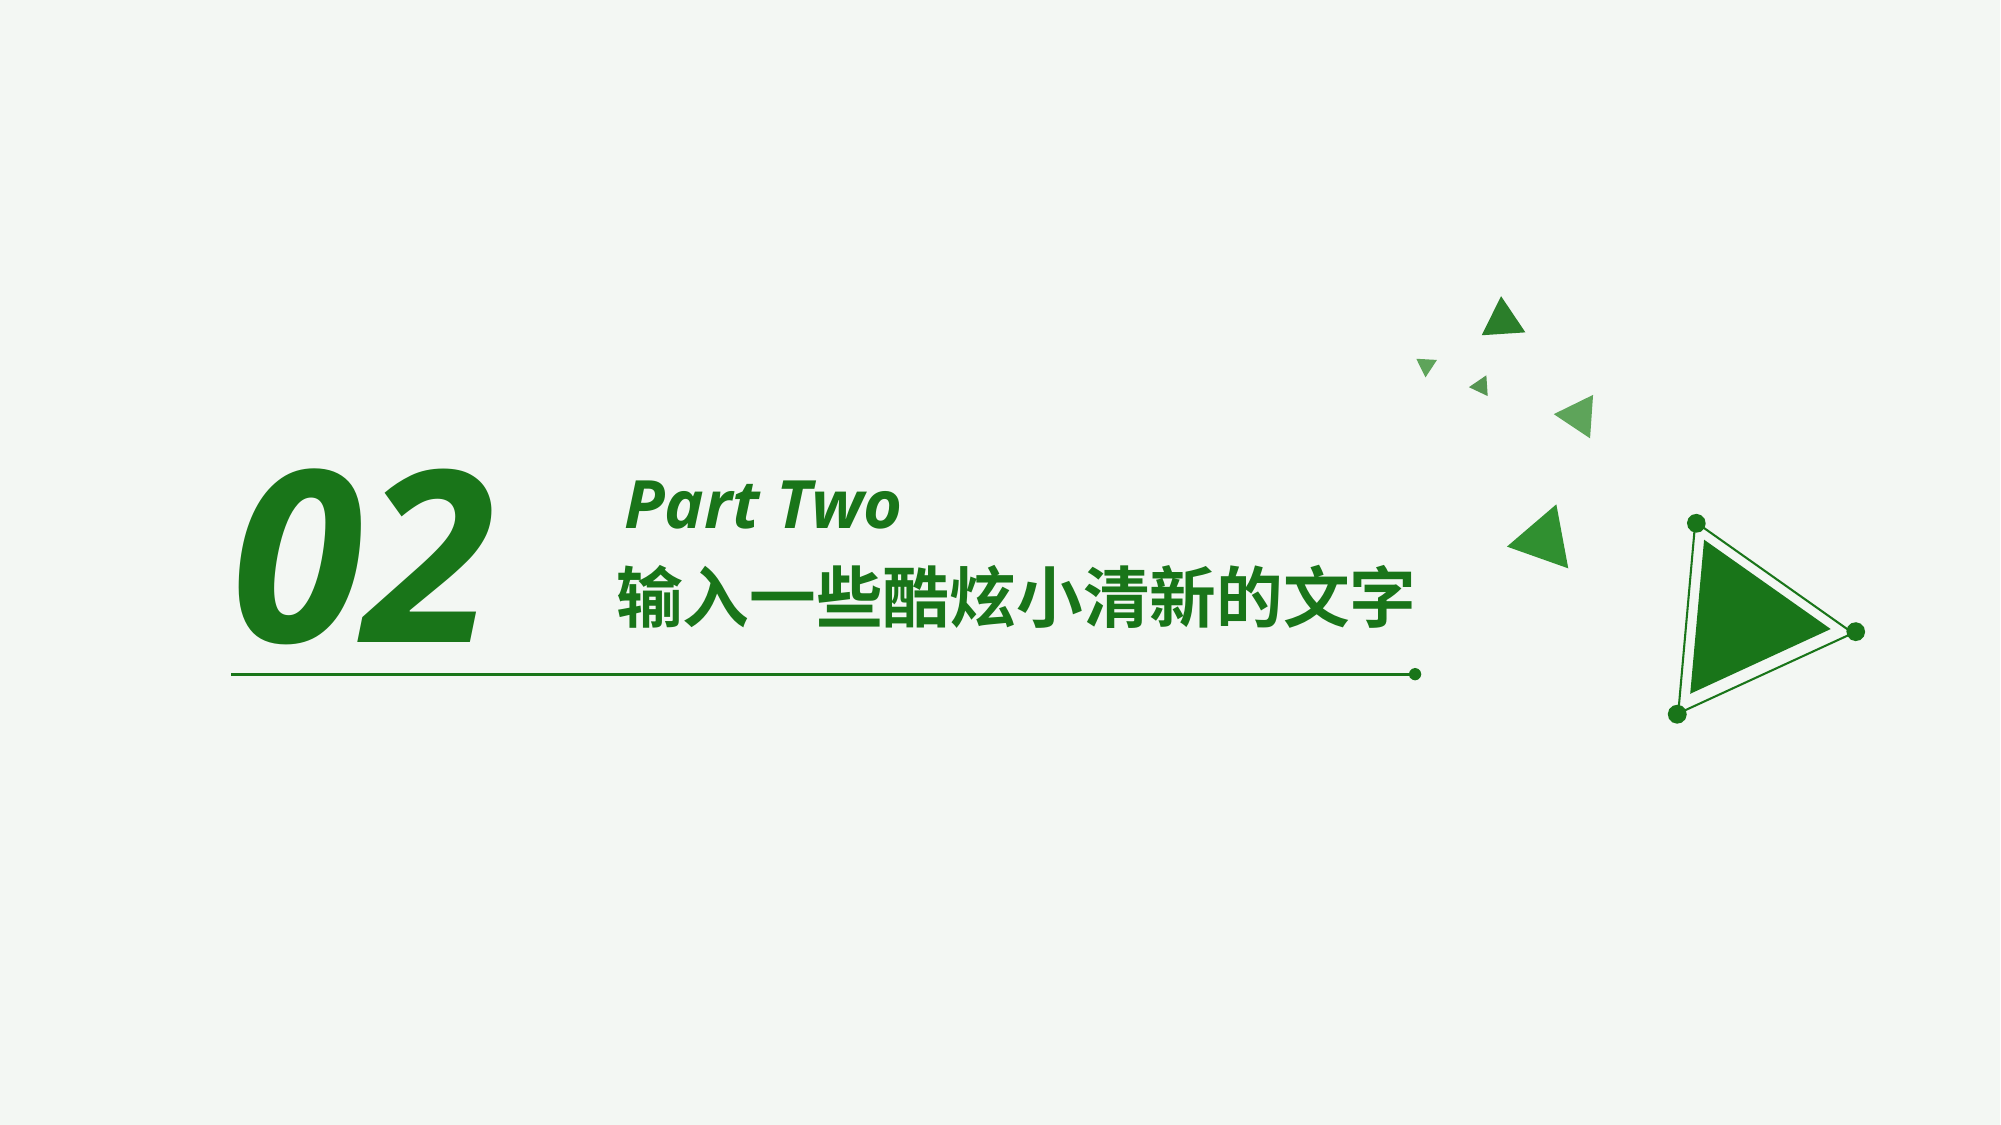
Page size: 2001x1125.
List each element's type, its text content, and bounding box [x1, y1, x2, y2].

text_box [1481, 296, 1526, 336]
text_box [1553, 394, 1594, 439]
text_box [1416, 358, 1437, 378]
text_box 02 [228, 417, 498, 676]
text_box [1629, 513, 1865, 729]
text_box [1506, 504, 1569, 569]
text_box [1468, 375, 1488, 397]
text_box Part Two [609, 454, 918, 550]
text_box 输入一些酷炫小清新的文字 [601, 548, 1472, 644]
